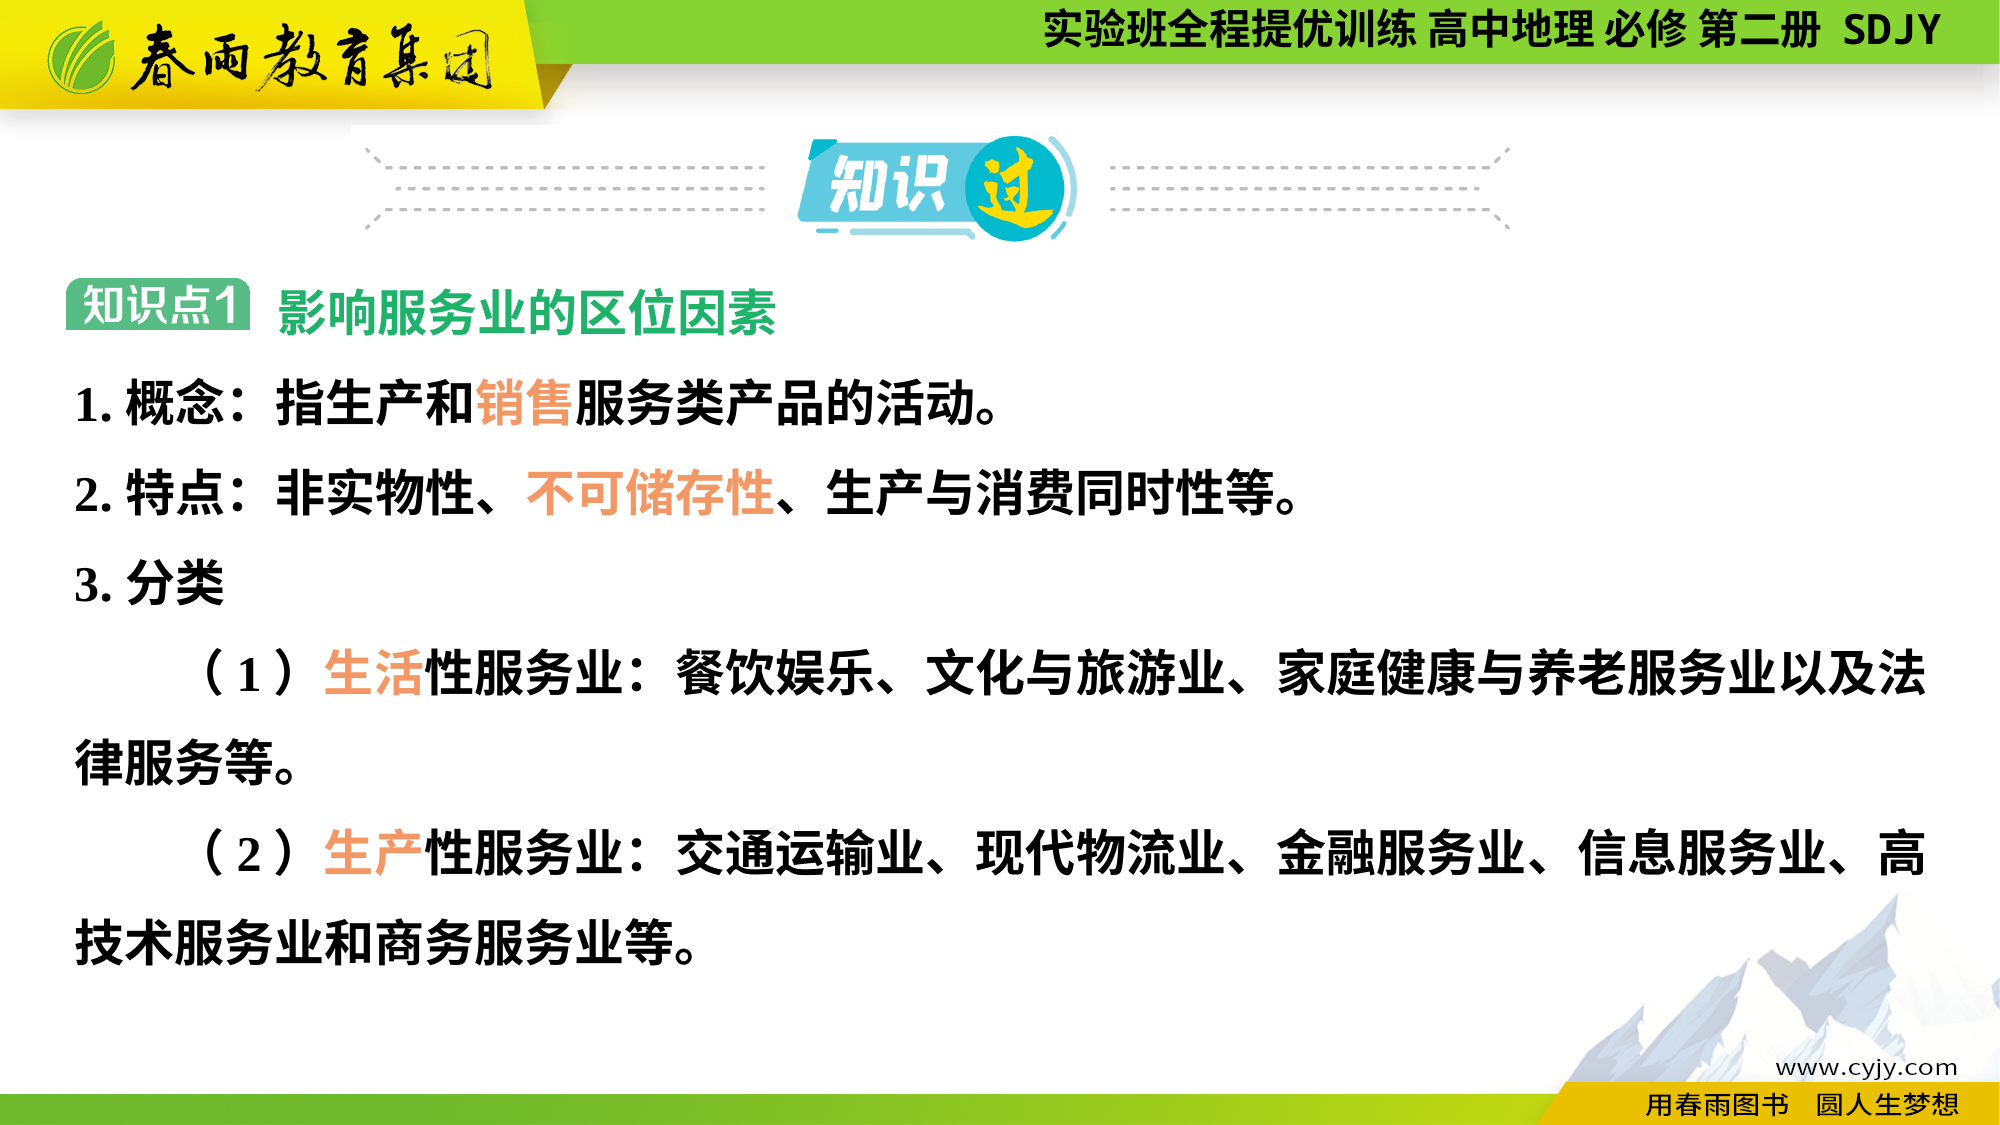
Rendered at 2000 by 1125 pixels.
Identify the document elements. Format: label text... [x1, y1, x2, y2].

picture [0, 0, 2000, 1125]
list 影响服务业的区位因素 1.概念：指生产和销售服务类产品的活动。 2.特点：非实物性、不可储存性、生产与消费同时性等。 3.分类 （1）生活性服务业：餐饮娱乐、文化与旅游业、家庭健康与养老服务业以及法律服务等。 （2）生产性服务业：交通运输业、现代物流业、金融服务业、信息服务业、高技术服务业和商务服务业等。 [59, 243, 1944, 986]
